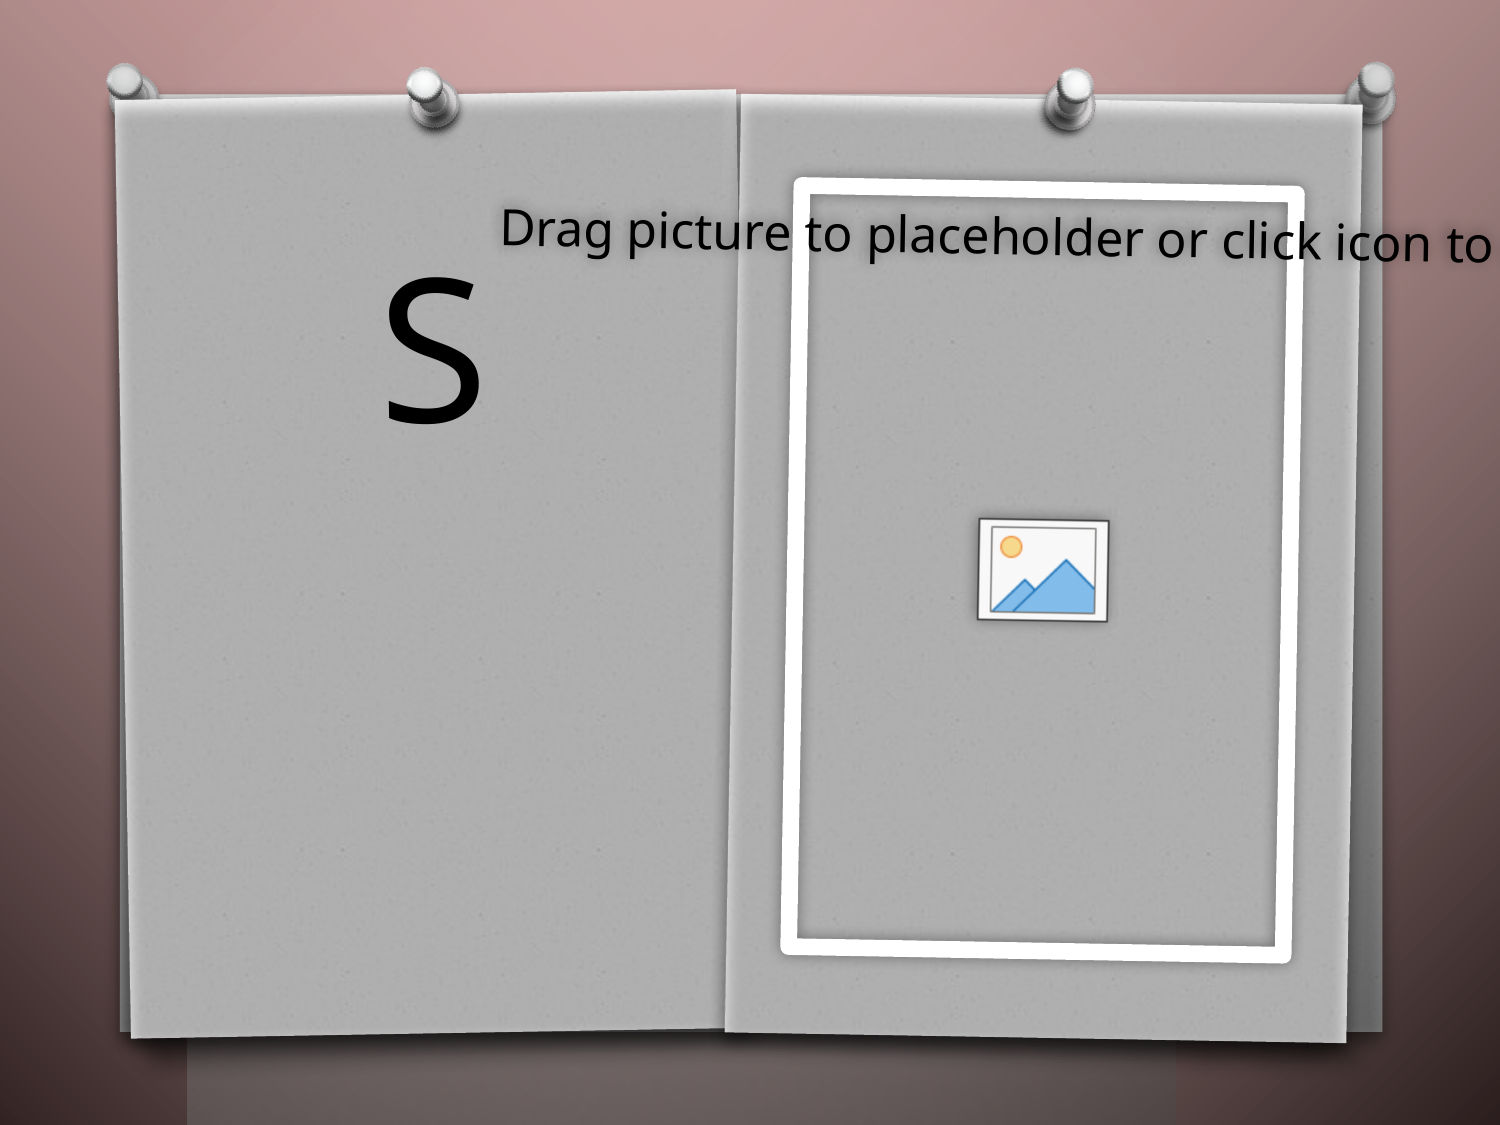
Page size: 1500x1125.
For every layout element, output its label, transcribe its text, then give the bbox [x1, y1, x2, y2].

picture [803, 197, 1282, 943]
title S [179, 222, 687, 475]
picture [1016, 41, 1138, 162]
picture [375, 33, 497, 157]
